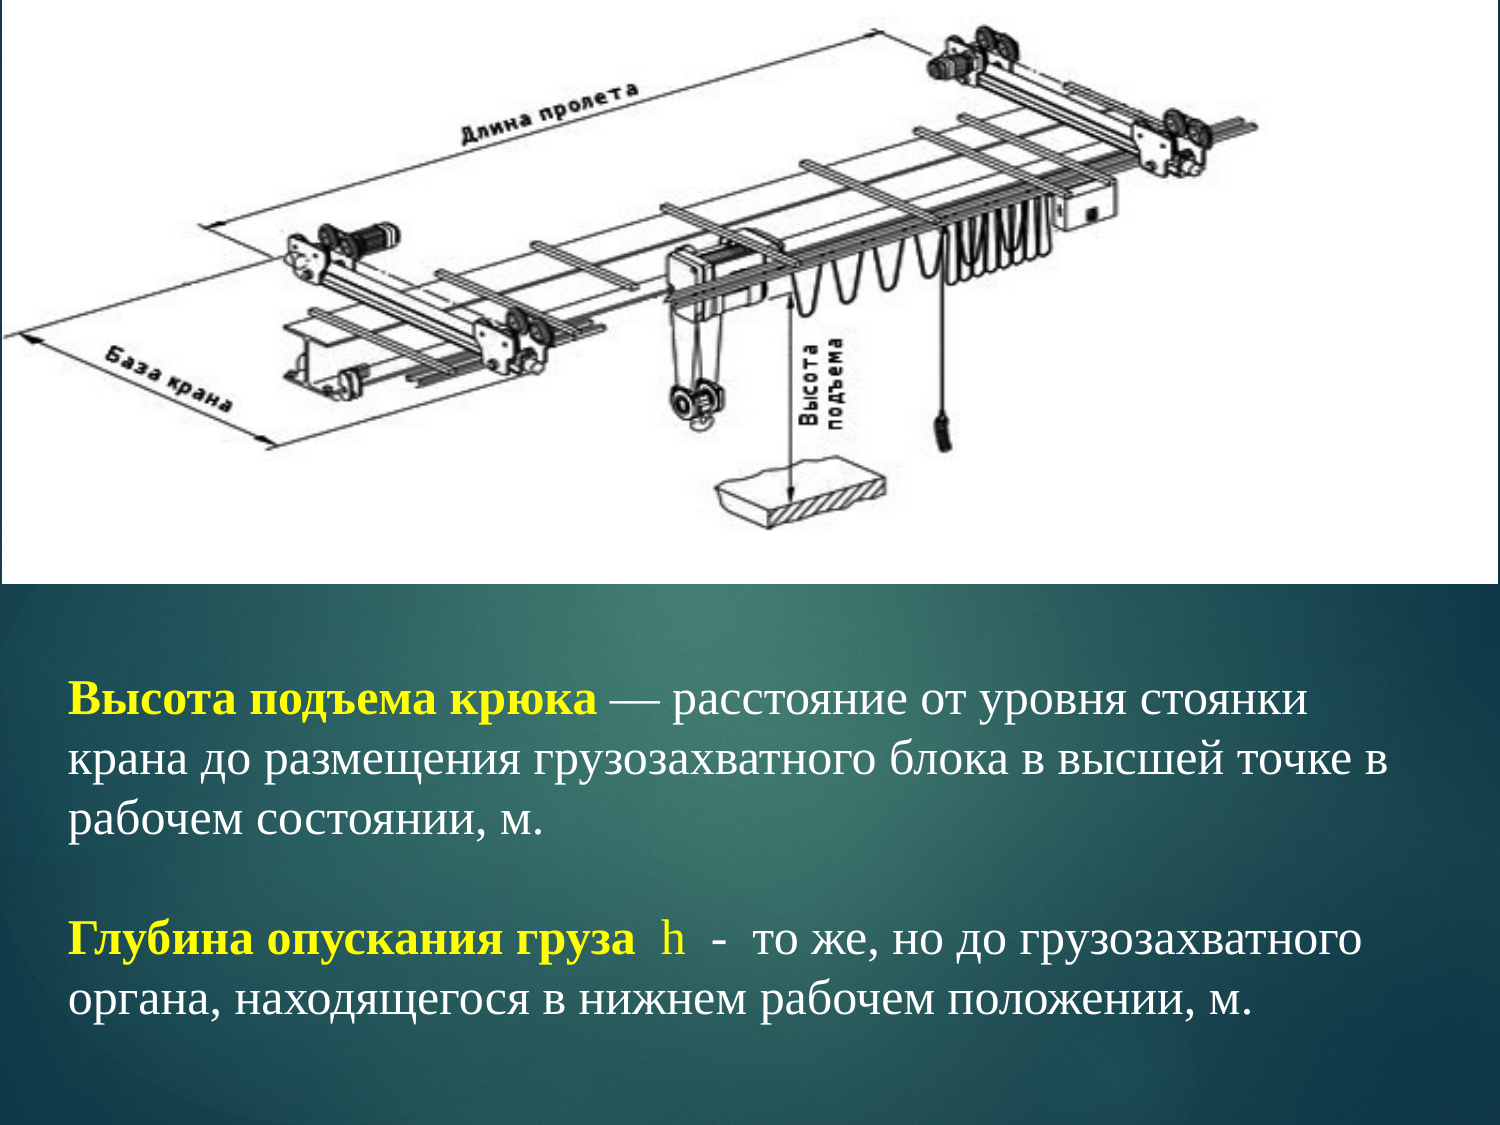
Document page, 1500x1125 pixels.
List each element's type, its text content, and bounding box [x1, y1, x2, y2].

picture [2, 0, 1498, 584]
text_box Высота подъема крюка — расстояние от уровня стоянки крана до размещения грузозахватного блока в высшей точке в рабочем состоянии, м. Глубина опускания груза h - то же, но до грузозахватного органа, находящегося в нижнем рабочем положении, м. [53, 656, 1436, 1125]
